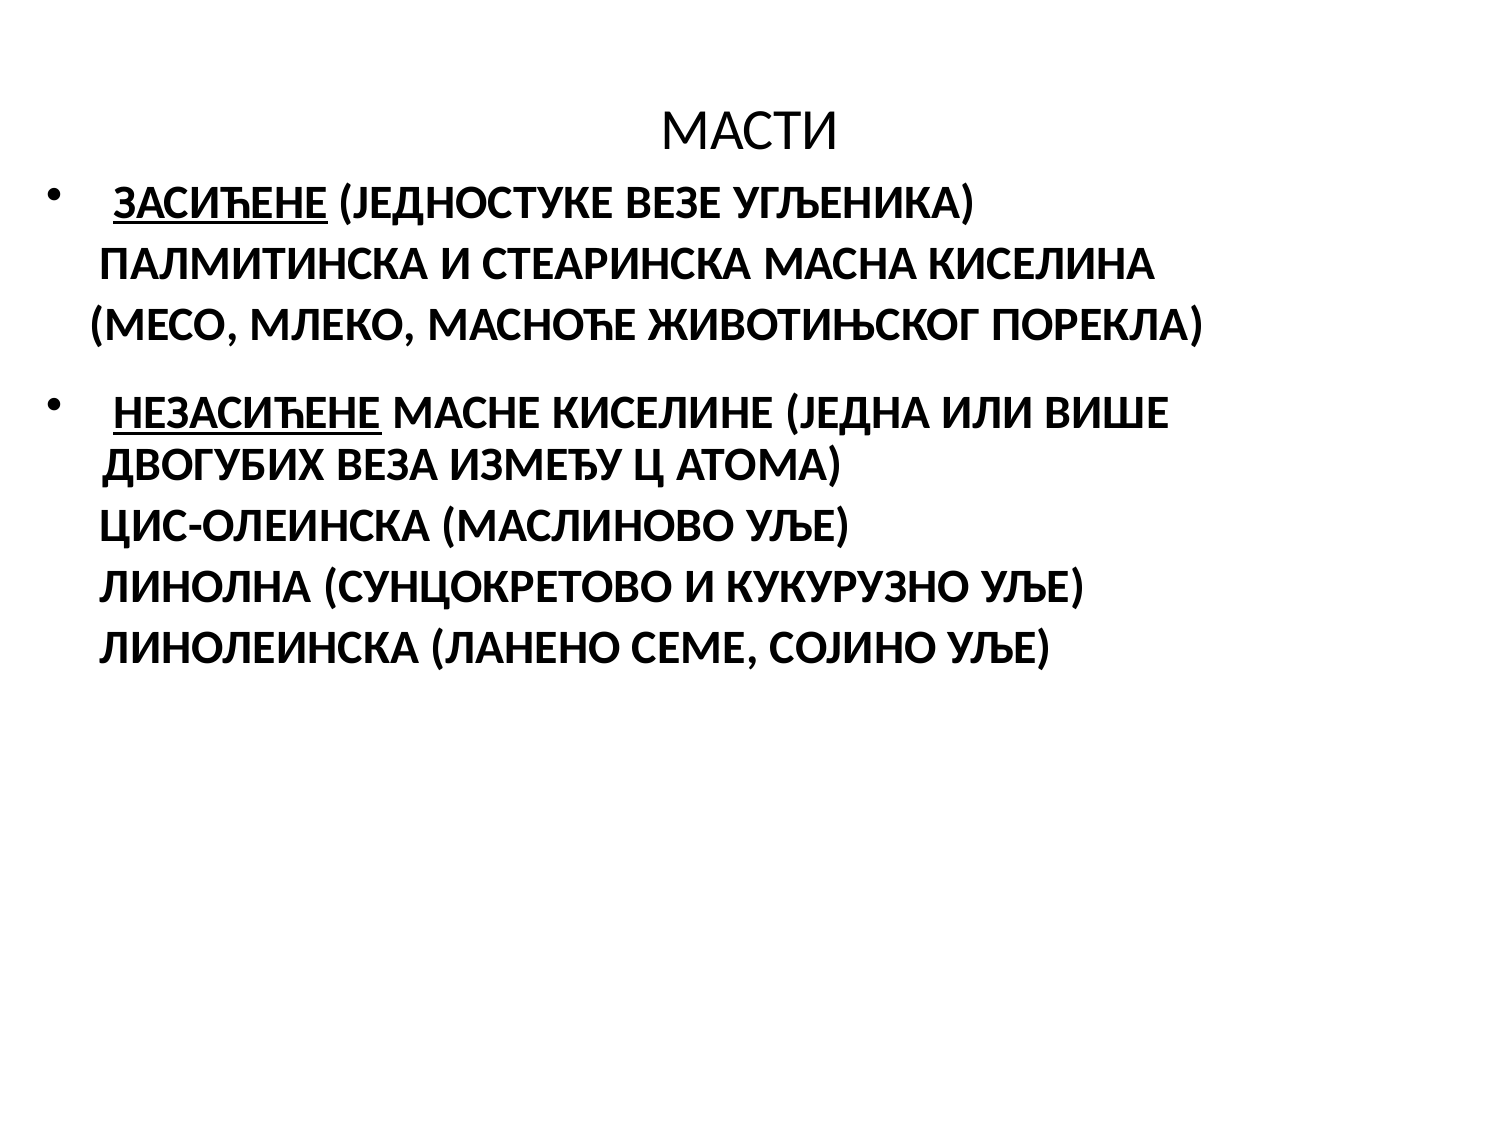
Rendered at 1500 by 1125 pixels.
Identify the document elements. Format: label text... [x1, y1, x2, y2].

list ЗАСИЋЕНЕ (ЈЕДНОСТУКЕ ВЕЗЕ УГЉЕНИКА) ПАЛМИТИНСКА И СТЕАРИНСКА МАСНА КИСЕЛИНА (МЕСО, МЛЕКО, МАСНОЋЕ ЖИВОТИЊСКОГ ПОРЕКЛА) НЕЗАСИЋЕНЕ МАСНЕ КИСЕЛИНЕ (ЈЕДНА ИЛИ ВИШЕ ДВОГУБИХ ВЕЗА ИЗМЕЂУ Ц АТОМА) ЦИС-ОЛЕИНСКА (МАСЛИНОВО УЉЕ) ЛИНОЛНА (СУНЦОКРЕТОВО И КУКУРУЗНО УЉЕ) ЛИНОЛЕИНСКА (ЛАНЕНО СЕМЕ, СОЈИНО УЉЕ) [31, 169, 1382, 953]
title МАСТИ [75, 32, 1425, 220]
